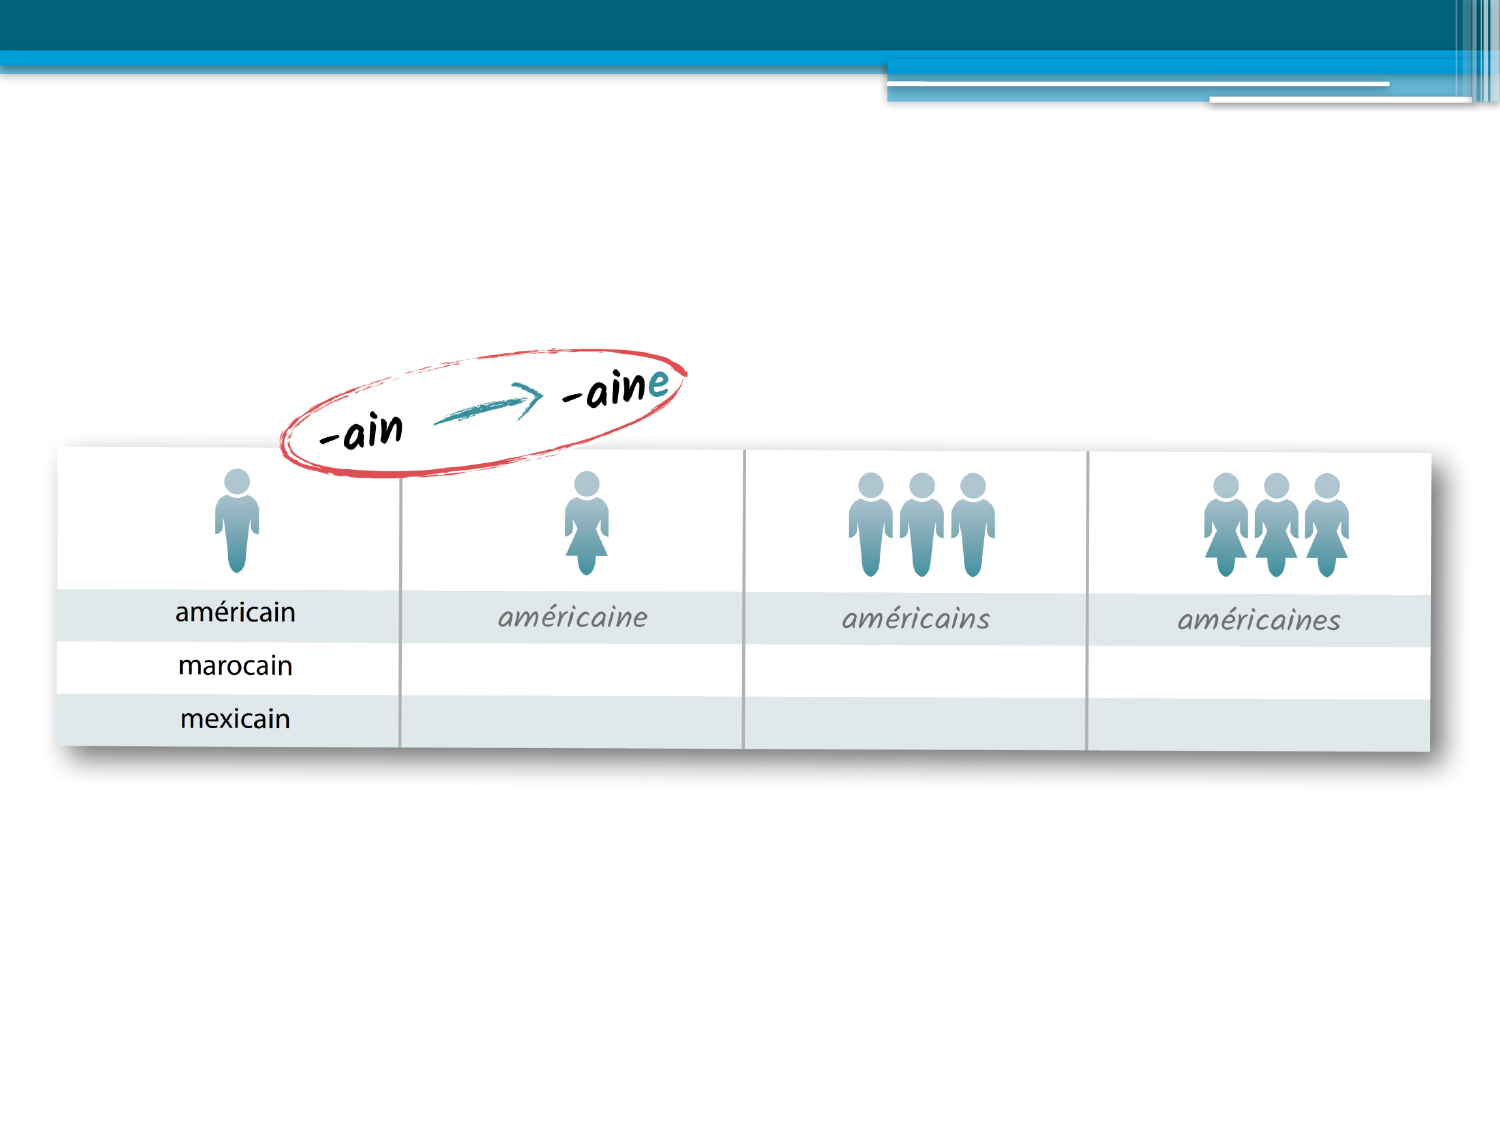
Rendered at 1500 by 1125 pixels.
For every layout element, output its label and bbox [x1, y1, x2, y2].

picture [0, 298, 1500, 827]
